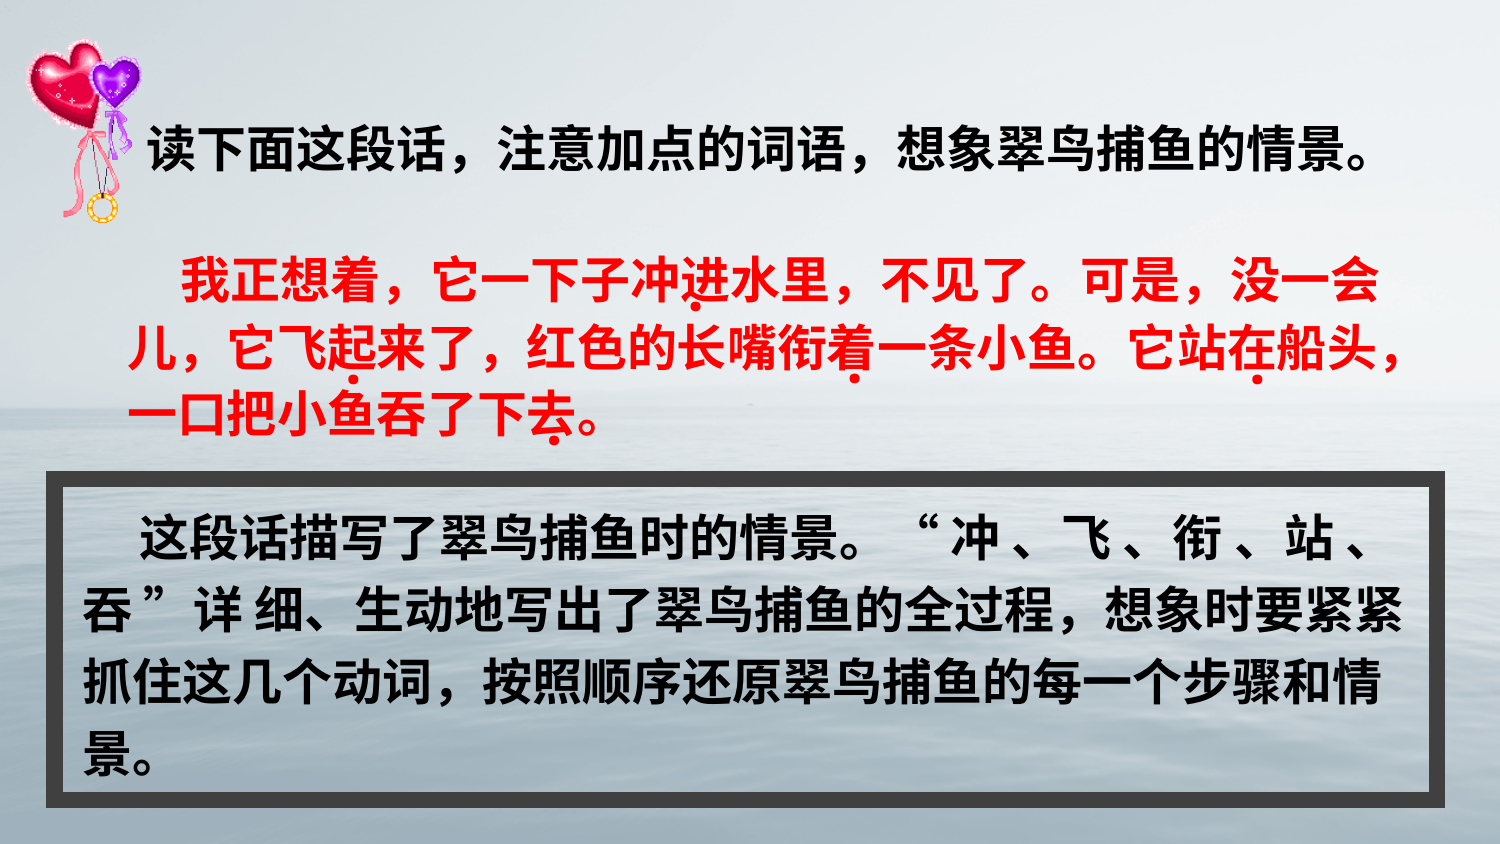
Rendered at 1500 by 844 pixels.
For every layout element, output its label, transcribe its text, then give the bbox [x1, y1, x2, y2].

text_box [54, 478, 1438, 801]
text_box 读下面这段话，注意加点的词语，想象翠鸟捕鱼的情景。 [143, 94, 1500, 184]
text_box · [675, 263, 717, 345]
text_box · [835, 290, 866, 418]
text_box · [534, 397, 591, 478]
text_box · [334, 336, 379, 418]
picture [24, 17, 143, 261]
text_box 我正想着，它一下子冲进水里，不见了。可是，没一会儿，它飞起来了，红色的长嘴衔着一条小鱼。它站在船头，一口把小鱼吞了下去。 [115, 227, 1398, 448]
text_box · [1222, 336, 1285, 418]
